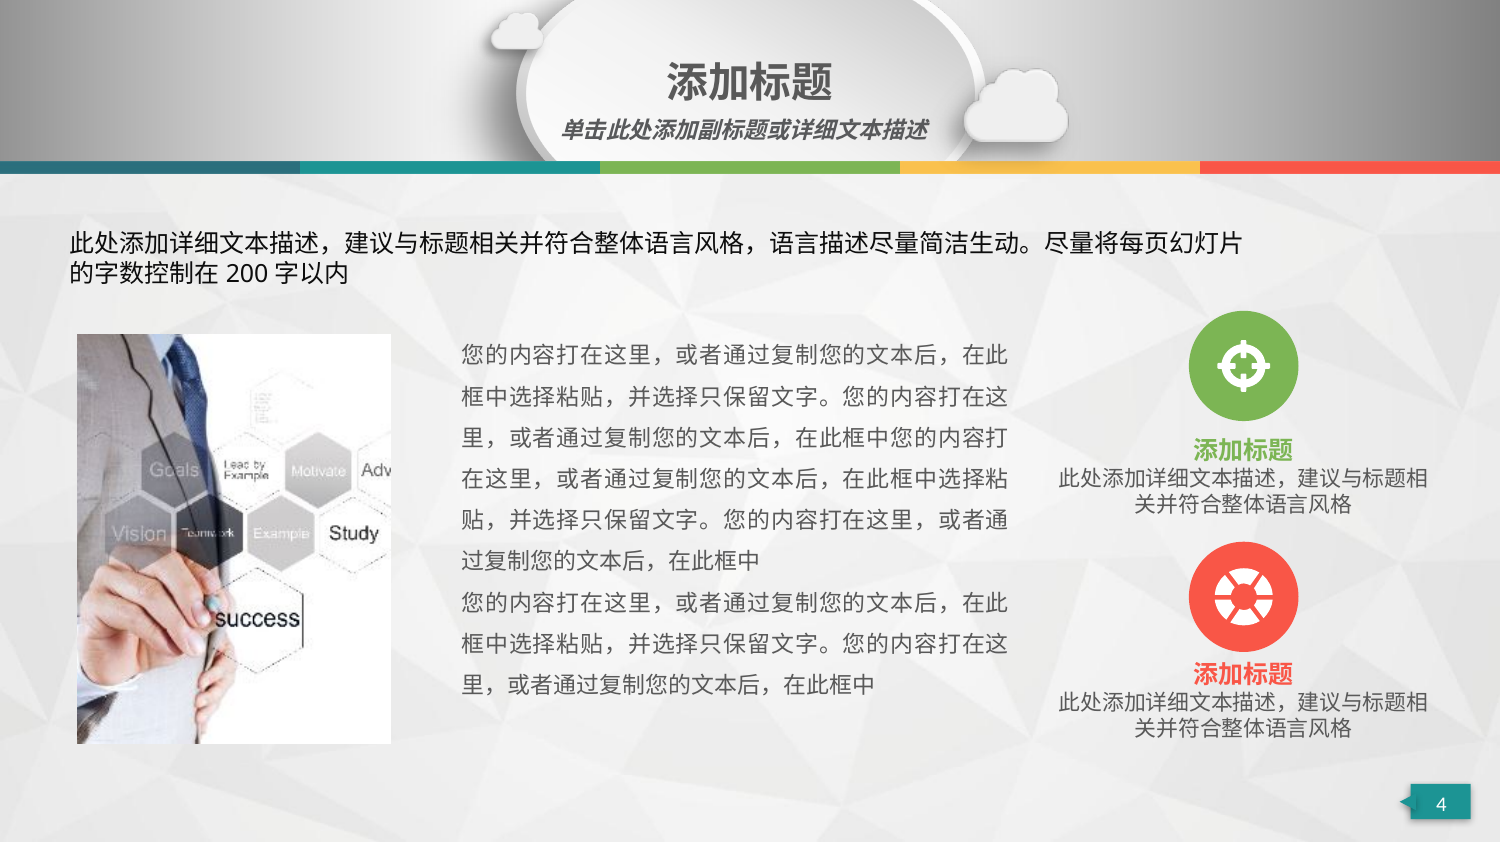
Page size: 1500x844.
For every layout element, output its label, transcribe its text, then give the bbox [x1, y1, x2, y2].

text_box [1214, 568, 1273, 626]
text_box 添加标题 此处添加详细文本描述，建议与标题相关并符合整体语言风格 [1050, 654, 1438, 745]
text_box 您的内容打在这里，或者通过复制您的文本后，在此框中选择粘贴，并选择只保留文字。您的内容打在这里，或者通过复制您的文本后，在此框中您的内容打在这里，或者通过复制您的文本后，在此框中选择粘贴，并选择只保留文字。您的内容打在这里，或者通过复制您的文本后，在此框中 您的内容打在这里，或者通过复制您的文本后，在此框中选择粘贴，并选择只保留文字。您的内容打在这里，或者通过复制您的文本后，在此框中 [461, 327, 1010, 698]
text_box [1186, 308, 1301, 424]
text_box [1217, 340, 1271, 392]
text_box 单击此处添加副标题或详细文本描述 [545, 108, 943, 151]
text_box 添加标题 此处添加详细文本描述，建议与标题相关并符合整体语言风格 [1050, 430, 1438, 521]
picture [0, 0, 1500, 842]
text_box 此处添加详细文本描述，建议与标题相关并符合整体语言风格，语言描述尽量简洁生动。尽量将每页幻灯片的字数控制在200字以内 [62, 224, 1275, 292]
text_box 添加标题 [584, 55, 916, 106]
text_box [1186, 539, 1301, 654]
